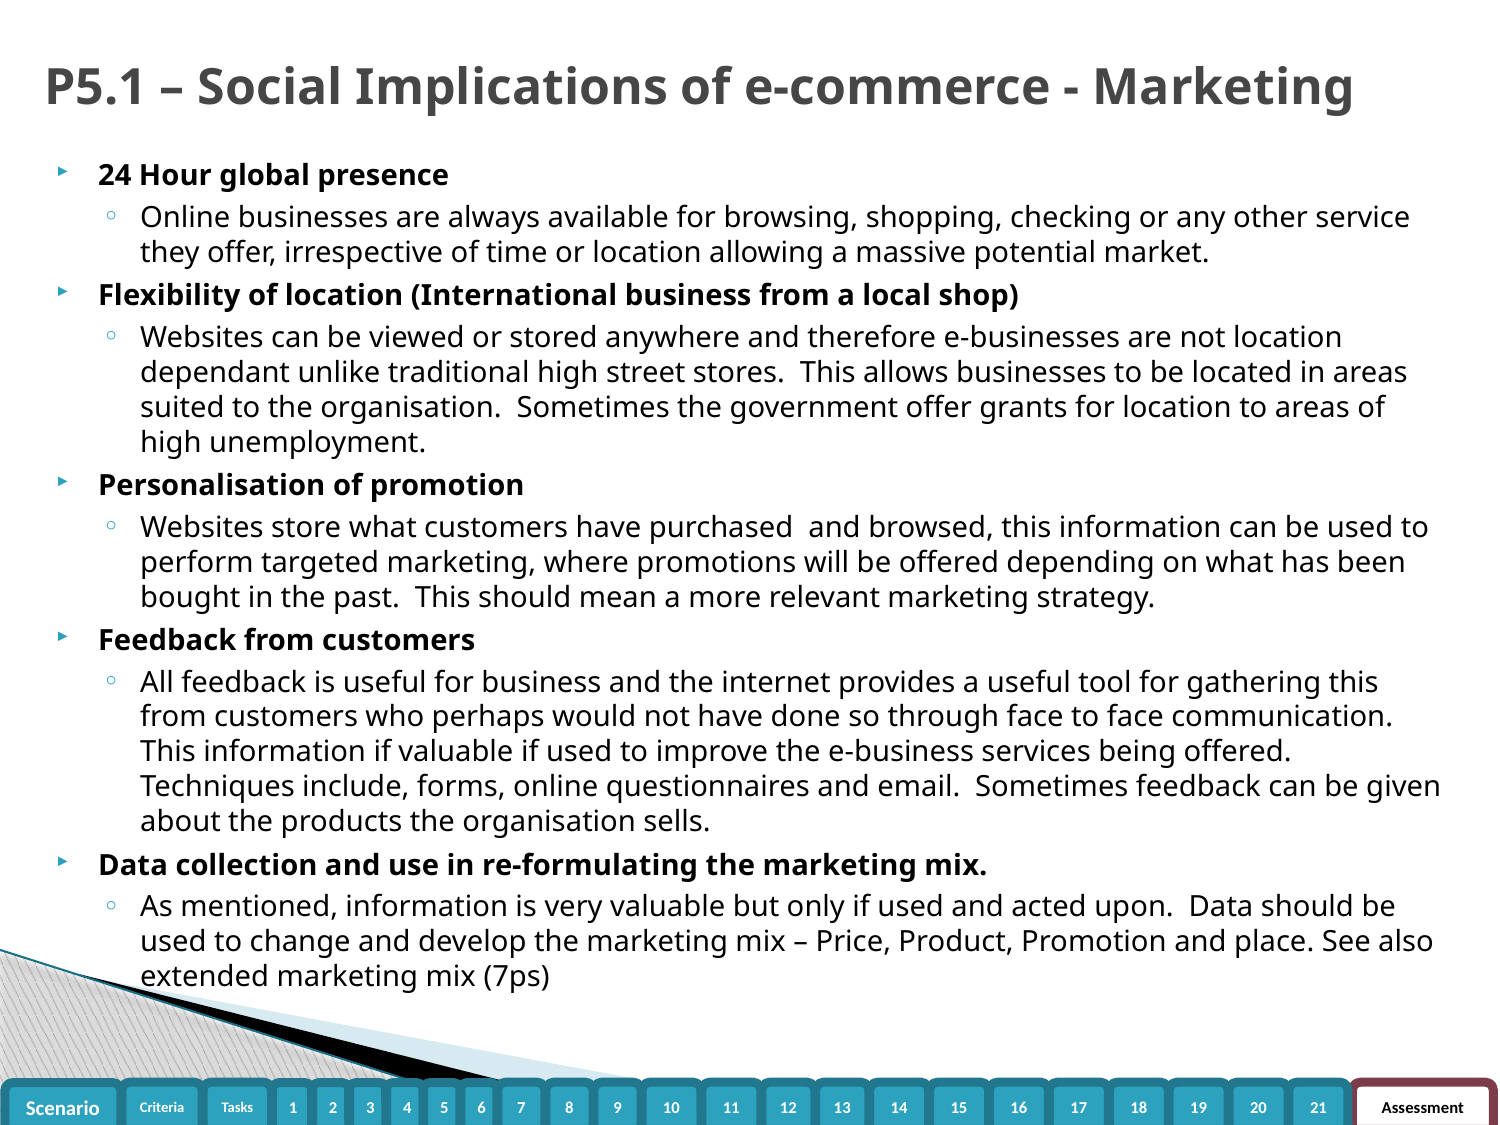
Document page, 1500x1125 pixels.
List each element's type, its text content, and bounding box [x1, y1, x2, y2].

list 24 Hour global presence Online businesses are always available for browsing, shopping, checking or any other service they offer, irrespective of time or location allowing a massive potential market. Flexibility of location (International business from a local shop) Websites can be viewed or stored anywhere and therefore e-businesses are not location dependant unlike traditional high street stores. This allows businesses to be located in areas suited to the organisation. Sometimes the government offer grants for location to areas of high unemployment. Personalisation of promotion Websites store what customers have purchased and browsed, this information can be used to perform targeted marketing, where promotions will be offered depending on what has been bought in the past. This should mean a more relevant marketing strategy. Feedback from customers All feedback is useful for business and the internet provides a useful tool for gathering this from customers who perhaps would not have done so through face to face communication. This information if valuable if used to improve the e-business services being offered. Techniques include, forms, online questionnaires and email. Sometimes feedback can be given about the products the organisation sells. Data collection and use in re-formulating the marketing mix. As mentioned, information is very valuable but only if used and acted upon. Data should be used to change and develop the marketing mix – Price, Product, Promotion and place. See also extended marketing mix (7ps) [23, 149, 1459, 1067]
title P5.1 – Social Implications of e-commerce - Marketing [29, 20, 1471, 149]
